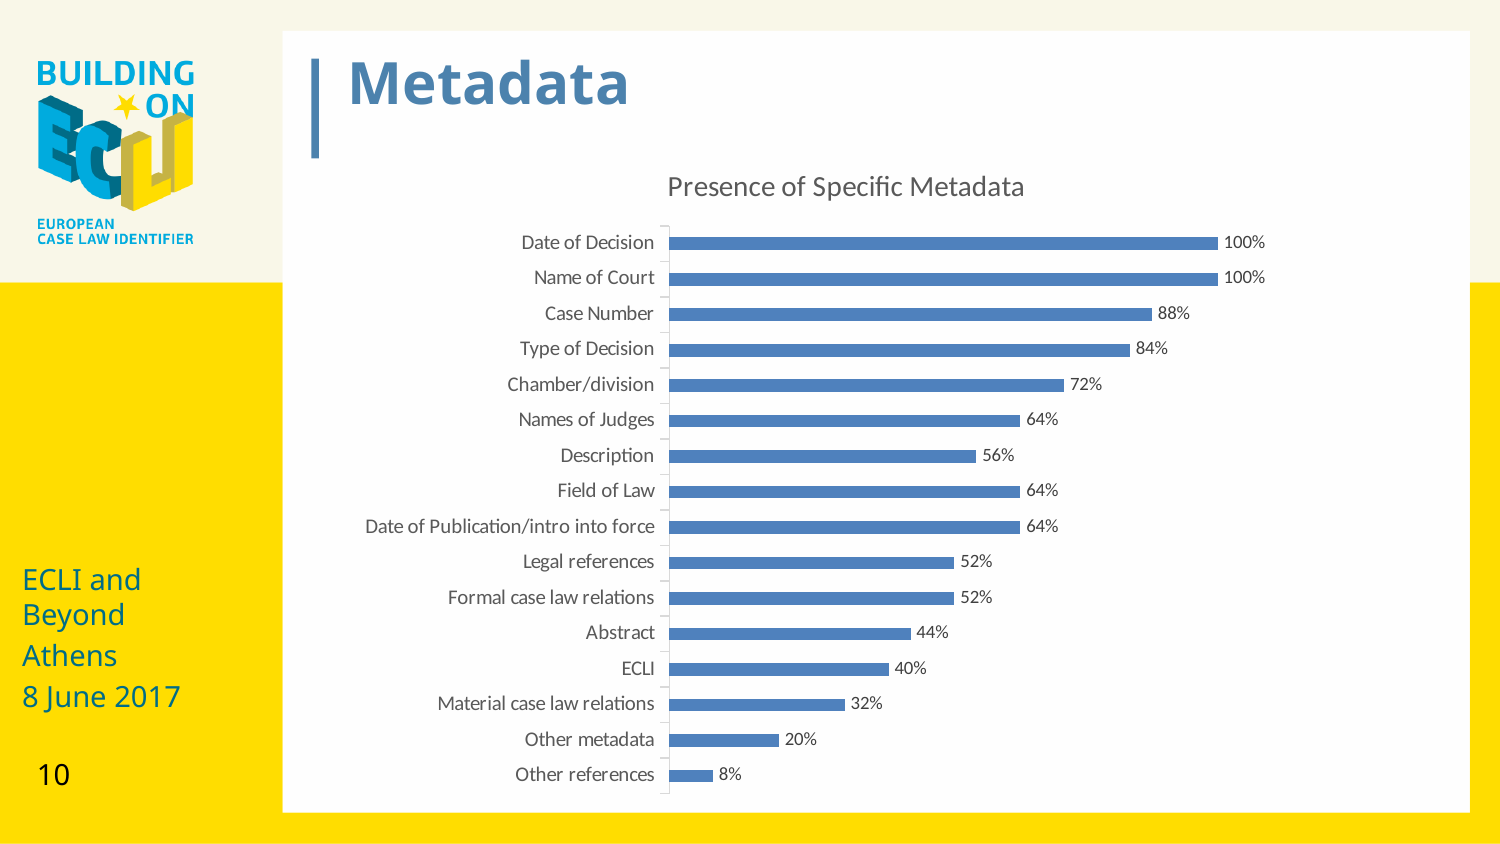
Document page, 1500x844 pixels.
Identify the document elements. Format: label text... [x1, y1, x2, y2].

text_box ECLI and Beyond Athens 8 June 2017 [22, 561, 252, 702]
text_box 10 [22, 748, 132, 807]
text_box [311, 58, 319, 159]
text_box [347, 56, 1471, 156]
chart [345, 144, 1348, 808]
picture [0, 0, 1500, 844]
